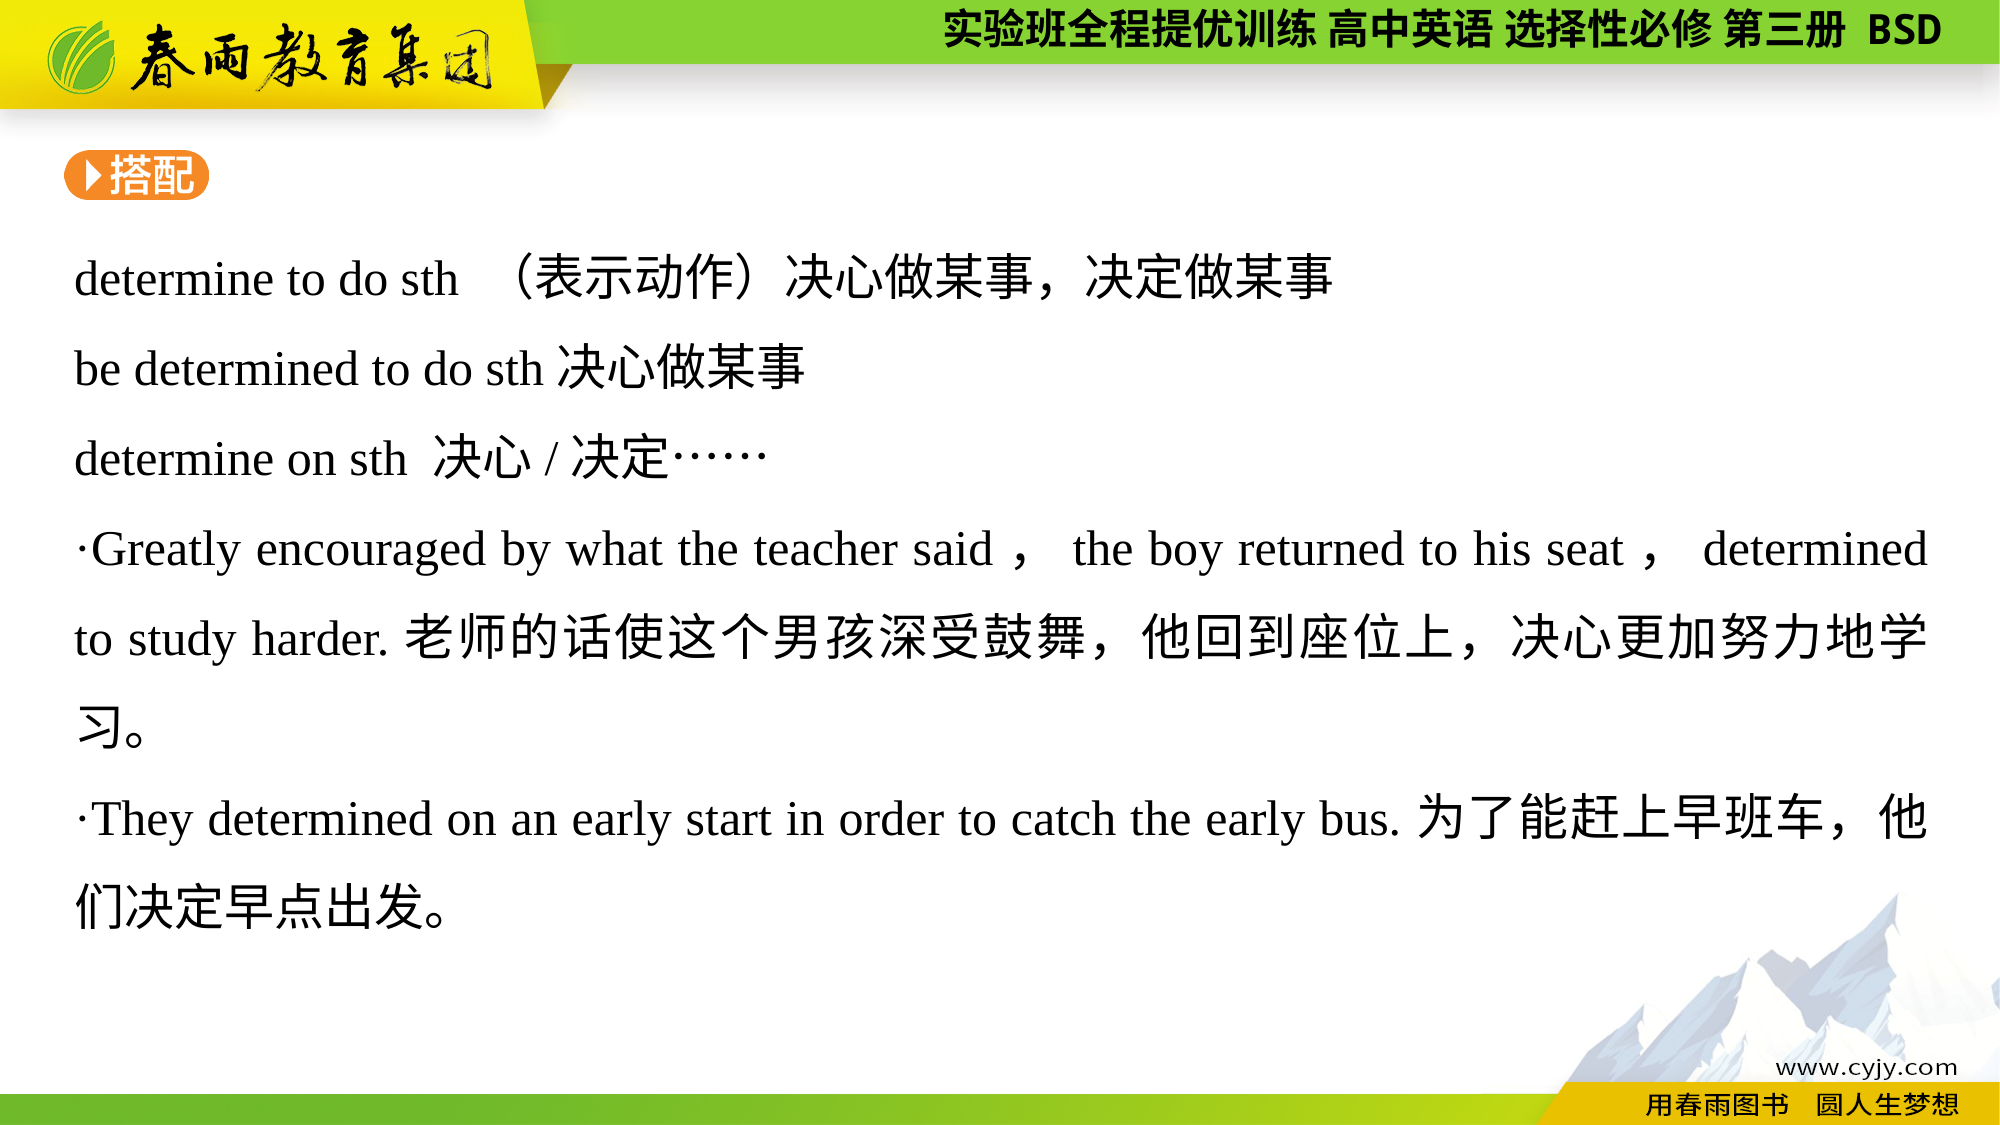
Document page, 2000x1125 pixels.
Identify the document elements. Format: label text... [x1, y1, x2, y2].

picture [0, 0, 2000, 1125]
list determine to do sth （表示动作）决心做某事，决定做某事 be determined to do sth决心做某事 determine on sth 决心/决定…… ·Greatly encouraged by what the teacher said，the boy returned to his seat，determined to study harder.老师的话使这个男孩深受鼓舞，他回到座位上，决心更加努力地学习。 ·They determined on an early start in order to catch the early bus.为了能赶上早班车，他们决定早点出发。 [59, 208, 1944, 848]
